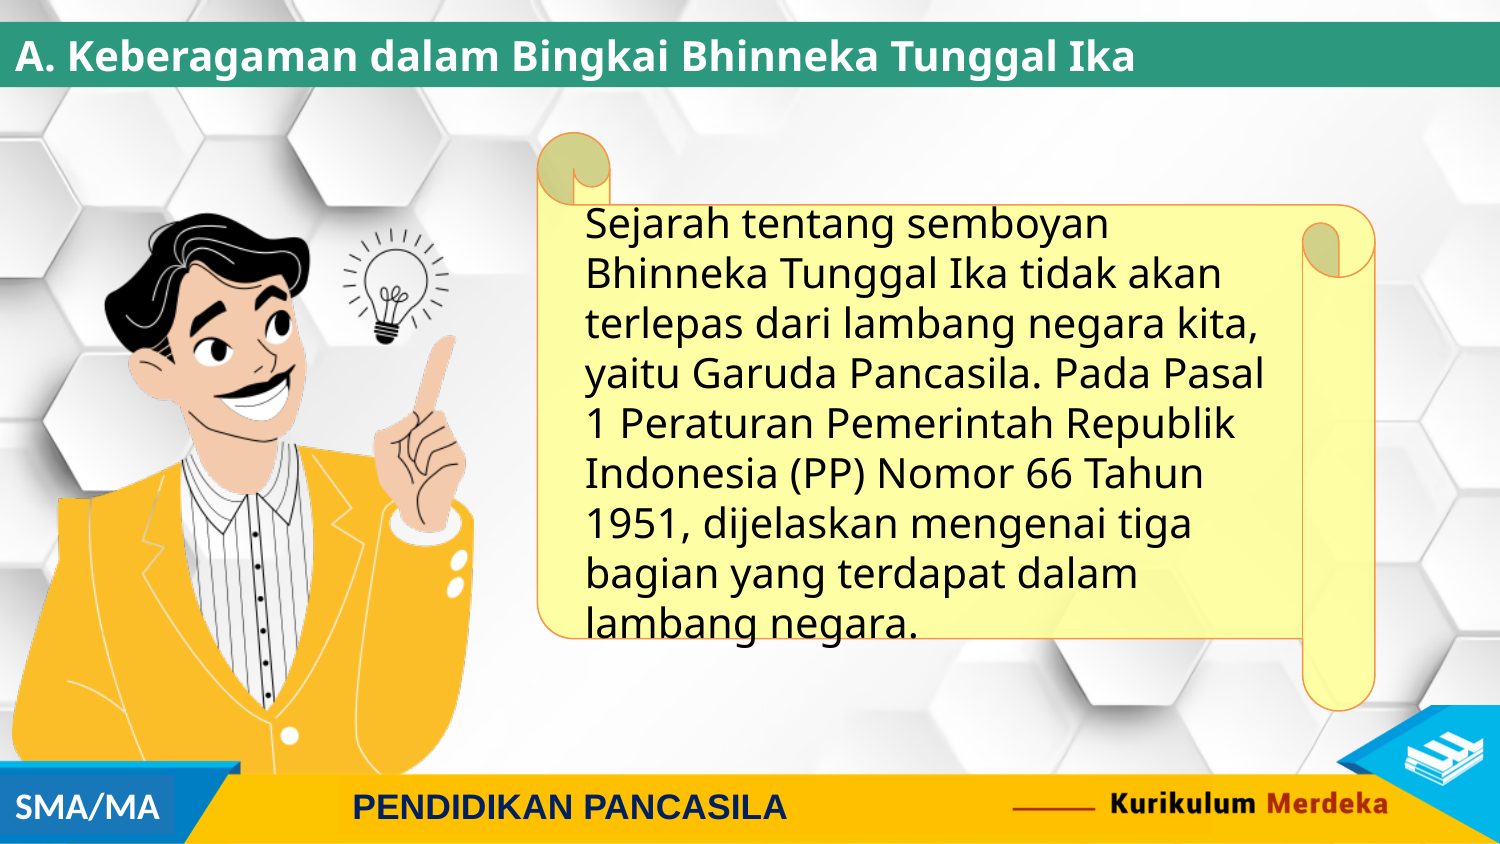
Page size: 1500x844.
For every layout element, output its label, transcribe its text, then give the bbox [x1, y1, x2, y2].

picture [0, 89, 1500, 705]
text_box A. Keberagaman dalam Bingkai Bhinneka Tunggal Ika [0, 20, 1500, 89]
picture [0, 0, 1500, 20]
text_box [0, 705, 1500, 844]
text_box Sejarah tentang semboyan Bhinneka Tunggal Ika tidak akan terlepas dari lambang negara kita, yaitu Garuda Pancasila. Pada Pasal 1 Peraturan Pemerintah Republik Indonesia (PP) Nomor 66 Tahun 1951, dijelaskan mengenai tiga bagian yang terdapat dalam lambang negara. [537, 132, 1375, 704]
